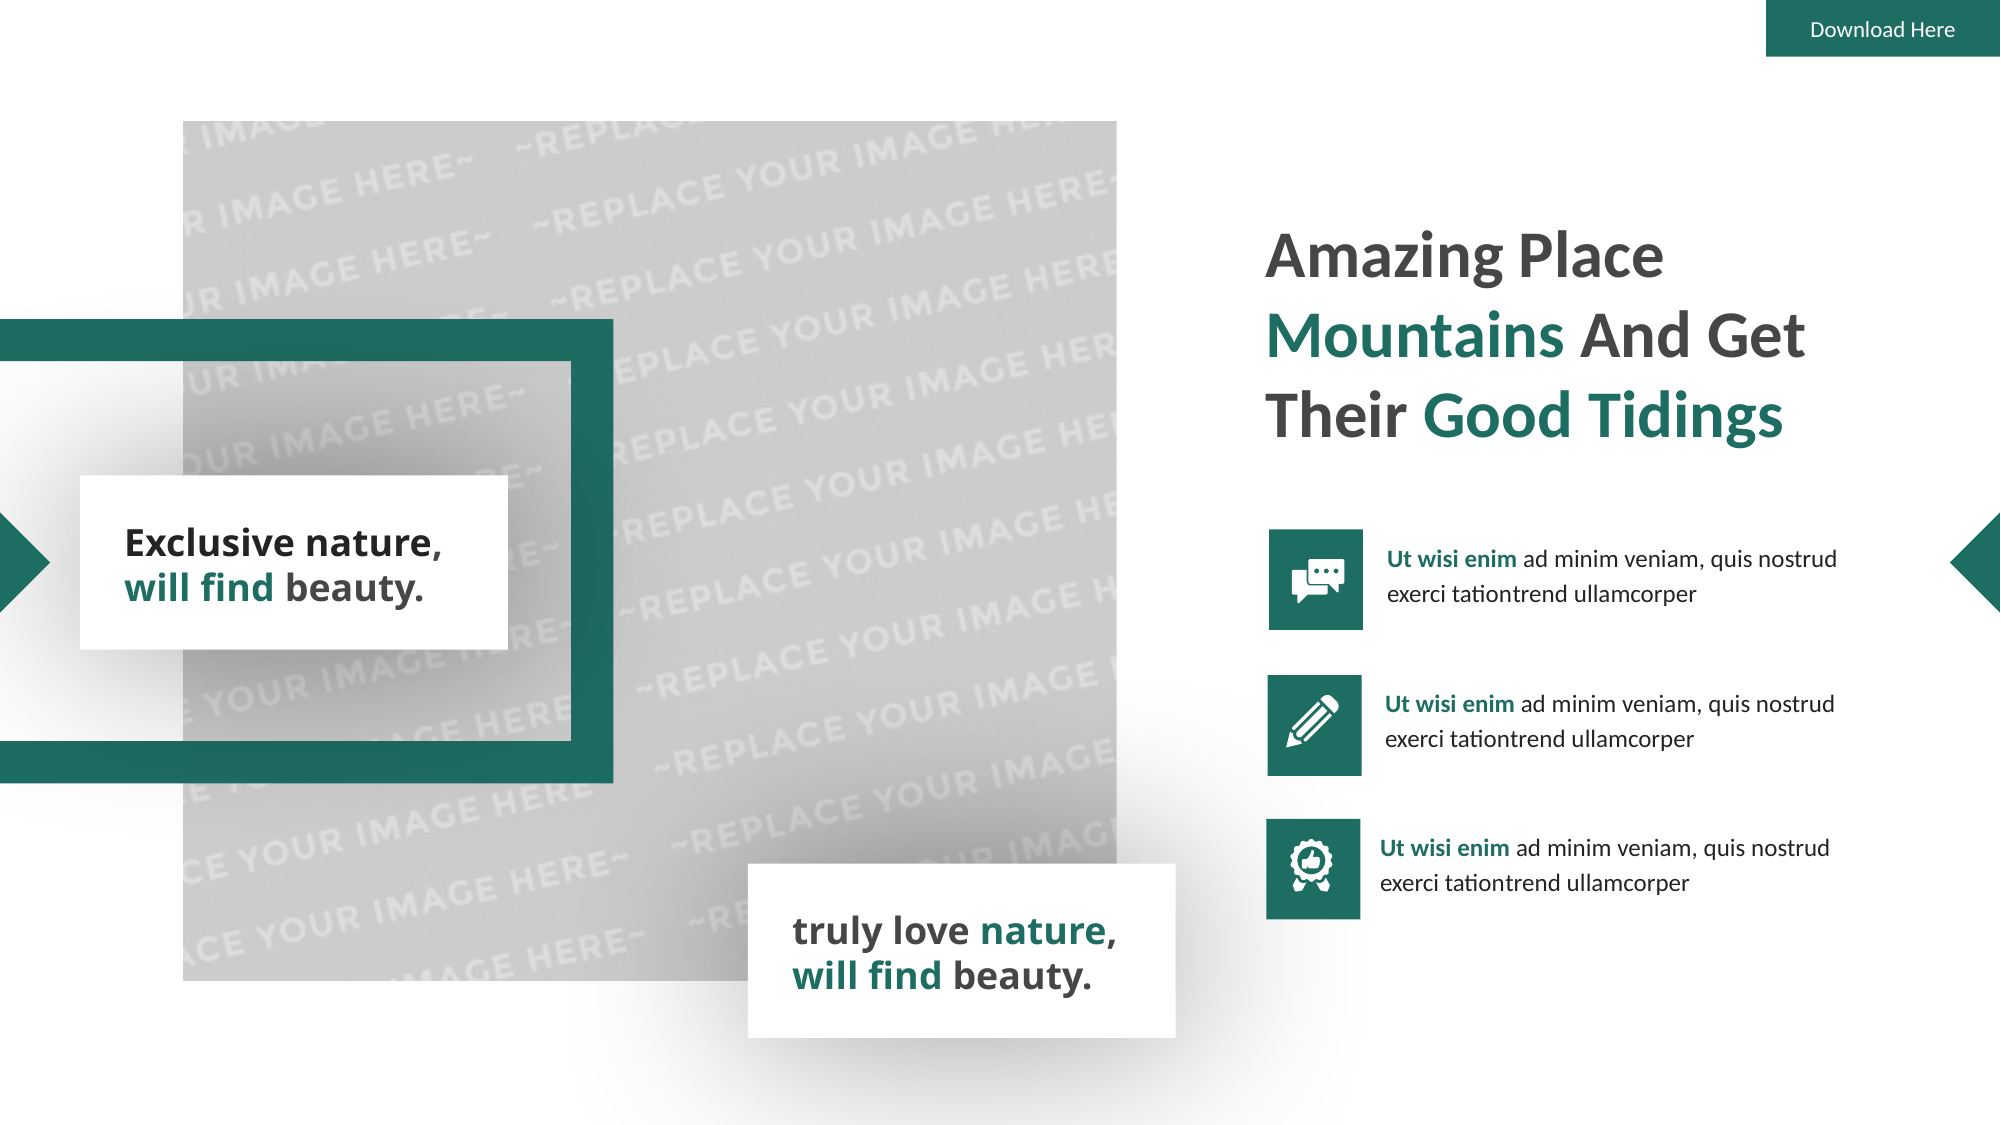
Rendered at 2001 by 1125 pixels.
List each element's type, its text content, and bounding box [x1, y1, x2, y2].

text_box Amazing Place Mountains And Get Their Good Tidings [1251, 203, 1838, 459]
text_box [1267, 674, 1363, 777]
text_box Download Here [1765, 0, 2000, 58]
text_box [1948, 510, 2000, 615]
text_box Ut wisi enim ad minim veniam, quis nostrud exerci tationtrend ullamcorper [1365, 820, 1896, 922]
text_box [1290, 839, 1333, 892]
text_box Ut wisi enim ad minim veniam, quis nostrud exerci tationtrend ullamcorper [1372, 531, 1903, 633]
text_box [80, 475, 508, 650]
text_box [0, 318, 614, 467]
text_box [1291, 559, 1345, 604]
text_box [1265, 818, 1361, 920]
text_box [1286, 731, 1303, 748]
picture [183, 362, 570, 740]
text_box [0, 510, 52, 615]
text_box [1296, 706, 1328, 738]
text_box [1292, 701, 1321, 730]
text_box [1303, 713, 1332, 742]
text_box [1320, 695, 1339, 714]
text_box Ut wisi enim ad minim veniam, quis nostrud exerci tationtrend ullamcorper [1370, 676, 1901, 778]
text_box [372, 659, 614, 784]
text_box [0, 740, 222, 784]
picture [183, 121, 1117, 981]
text_box [1268, 528, 1364, 631]
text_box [747, 863, 1176, 1038]
